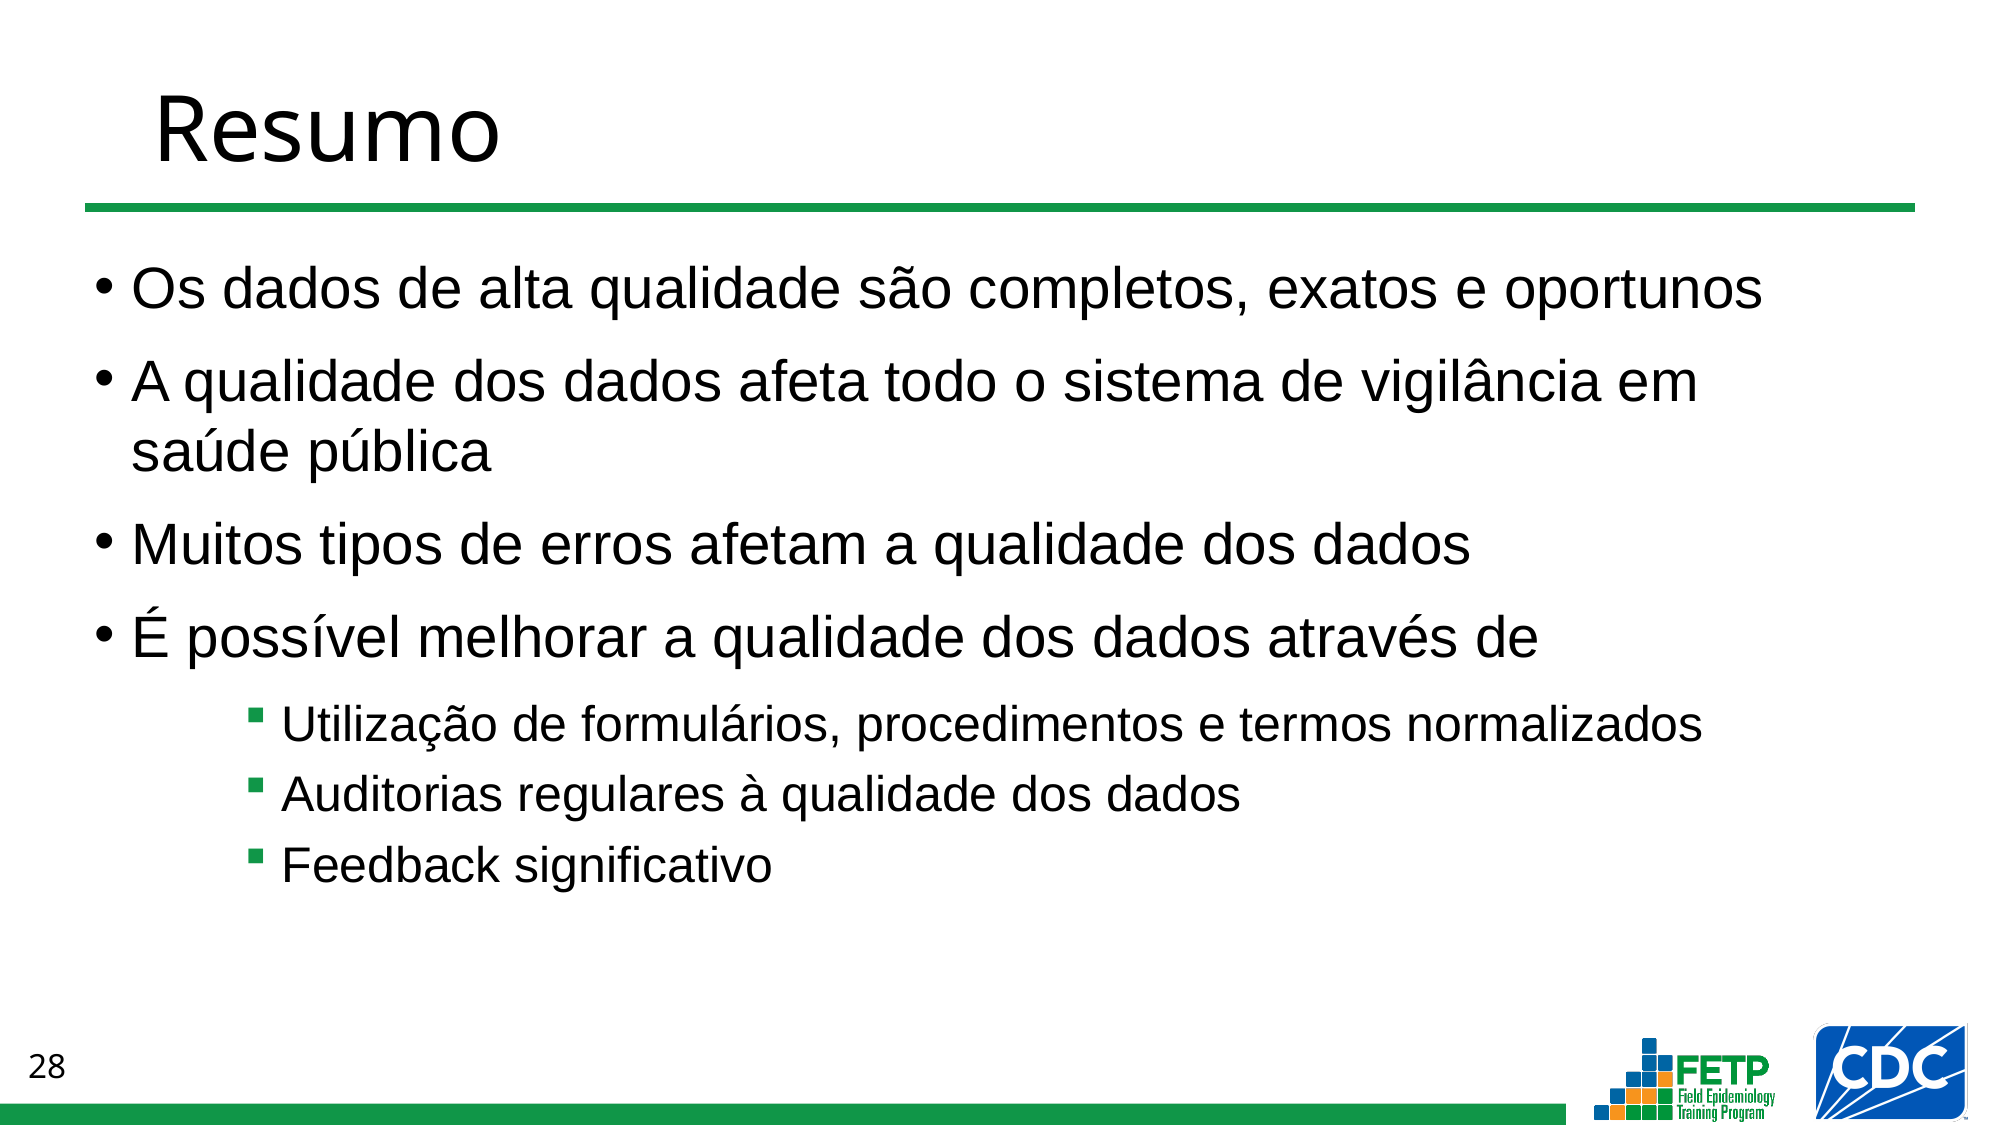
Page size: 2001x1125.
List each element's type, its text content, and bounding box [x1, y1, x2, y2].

title Resumo [137, 75, 1863, 207]
picture [1813, 1023, 1968, 1122]
list Os dados de alta qualidade são completos, exatos e oportunos A qualidade dos dados afeta todo o sistema de vigilância em saúde pública Muitos tipos de erros afetam a qualidade dos dados É possível melhorar a qualidade dos dados através de Utilização de formulários, procedimentos e termos normalizados Auditorias regulares à qualidade dos dados Feedback significativo [79, 242, 1926, 1004]
picture [1594, 1038, 1775, 1122]
